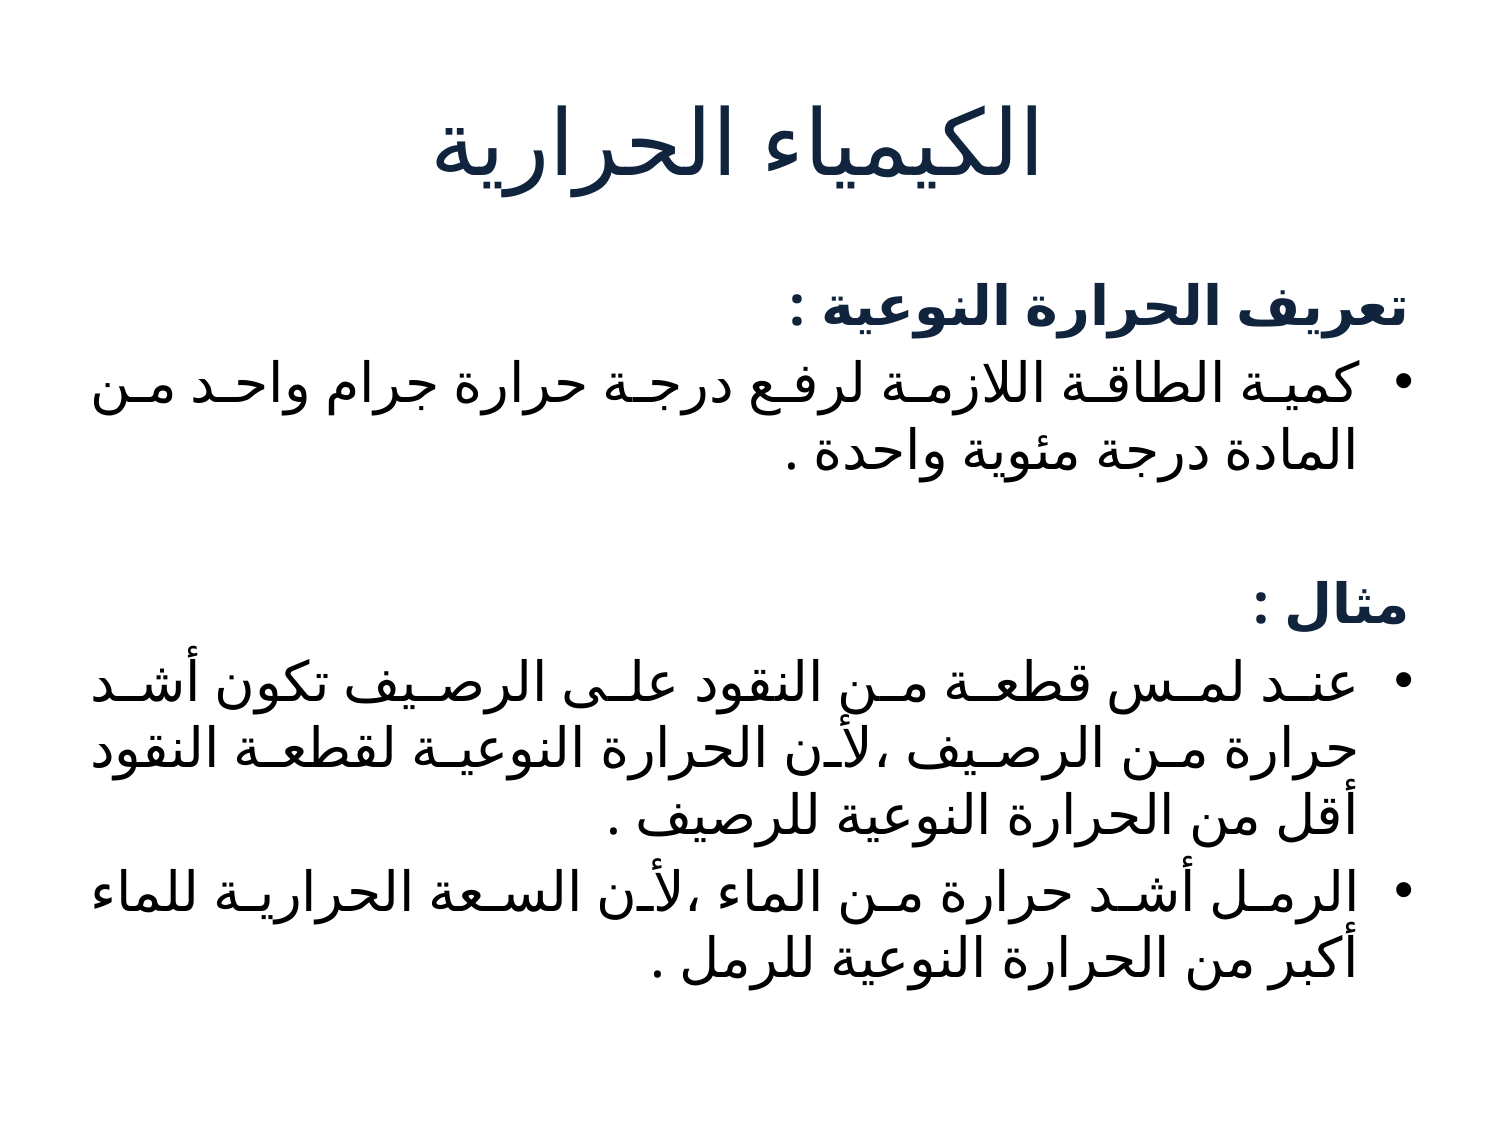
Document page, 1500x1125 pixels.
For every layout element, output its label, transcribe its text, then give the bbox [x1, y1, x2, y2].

list تعريف الحرارة النوعية : كمية الطاقة اللازمة لرفع درجة حرارة جرام واحد من المادة درجة مئوية واحدة . مثال : عند لمس قطعة من النقود على الرصيف تكون أشد حرارة من الرصيف ،لأن الحرارة النوعية لقطعة النقود أقل من الحرارة النوعية للرصيف . الرمل أشد حرارة من الماء ،لأن السعة الحرارية للماء أكبر من الحرارة النوعية للرمل . [75, 262, 1425, 1005]
title الكيمياء الحرارية [75, 45, 1425, 233]
